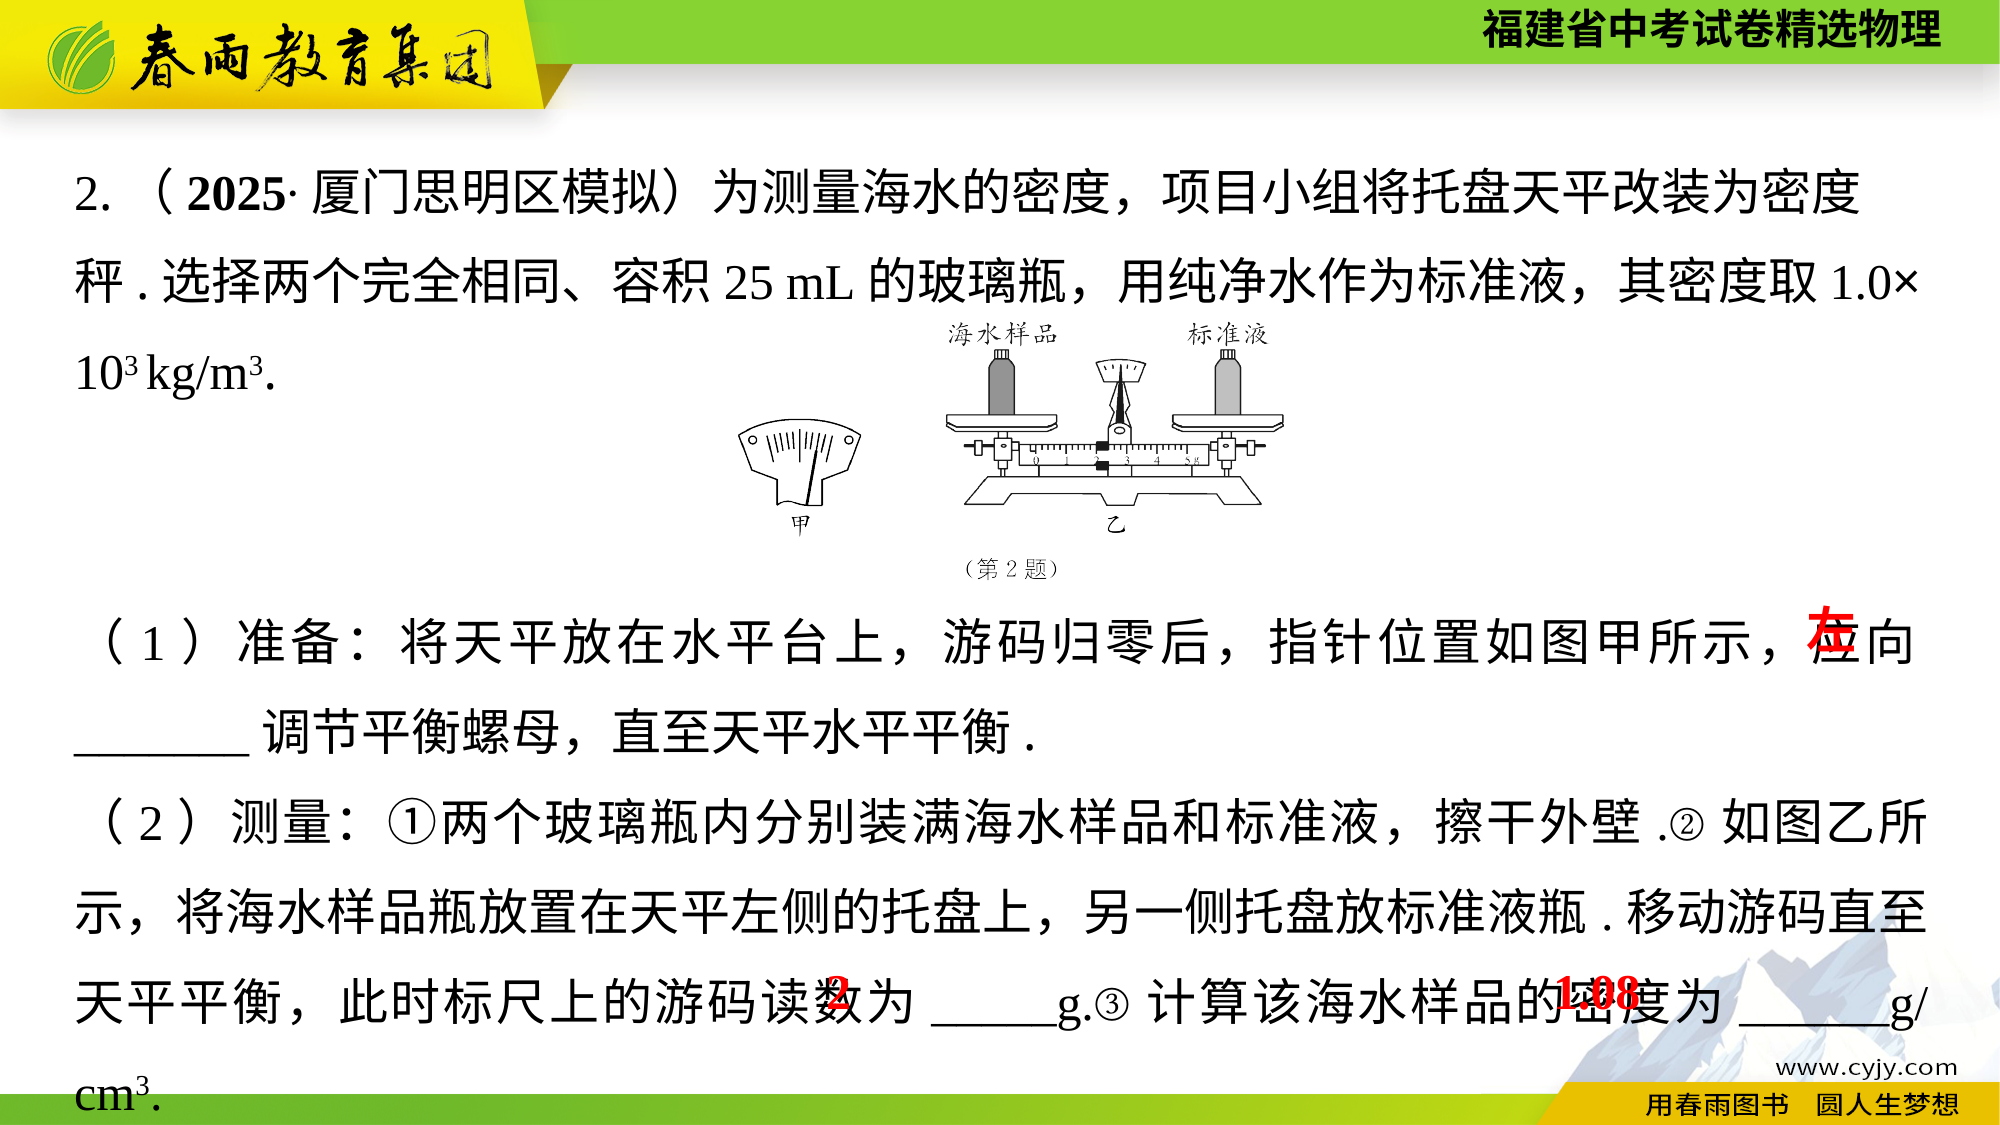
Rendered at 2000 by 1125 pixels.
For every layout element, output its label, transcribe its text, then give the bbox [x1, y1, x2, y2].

text_box 1.08 [1538, 952, 1718, 1027]
text_box 左 [1741, 591, 1871, 667]
picture [0, 0, 2000, 1125]
list 2.（2025∙厦门思明区模拟）为测量海水的密度，项目小组将托盘天平改装为密度秤.选择两个完全相同、容积25 mL的玻璃瓶，用纯净水作为标准液，其密度取1.0× 103 kg/m3. （1）准备：将天平放在水平台上，游码归零后，指针位置如图甲所示，应向_______调节平衡螺母，直至天平水平平衡. （2）测量：①两个玻璃瓶内分别装满海水样品和标准液，擦干外壁.②如图乙所示，将海水样品瓶放置在天平左侧的托盘上，另一侧托盘放标准液瓶.移动游码直至天平平衡，此时标尺上的游码读数为_____g.③计算该海水样品的密度为______g/cm3. [59, 122, 1944, 1047]
text_box 2 [811, 952, 866, 1027]
